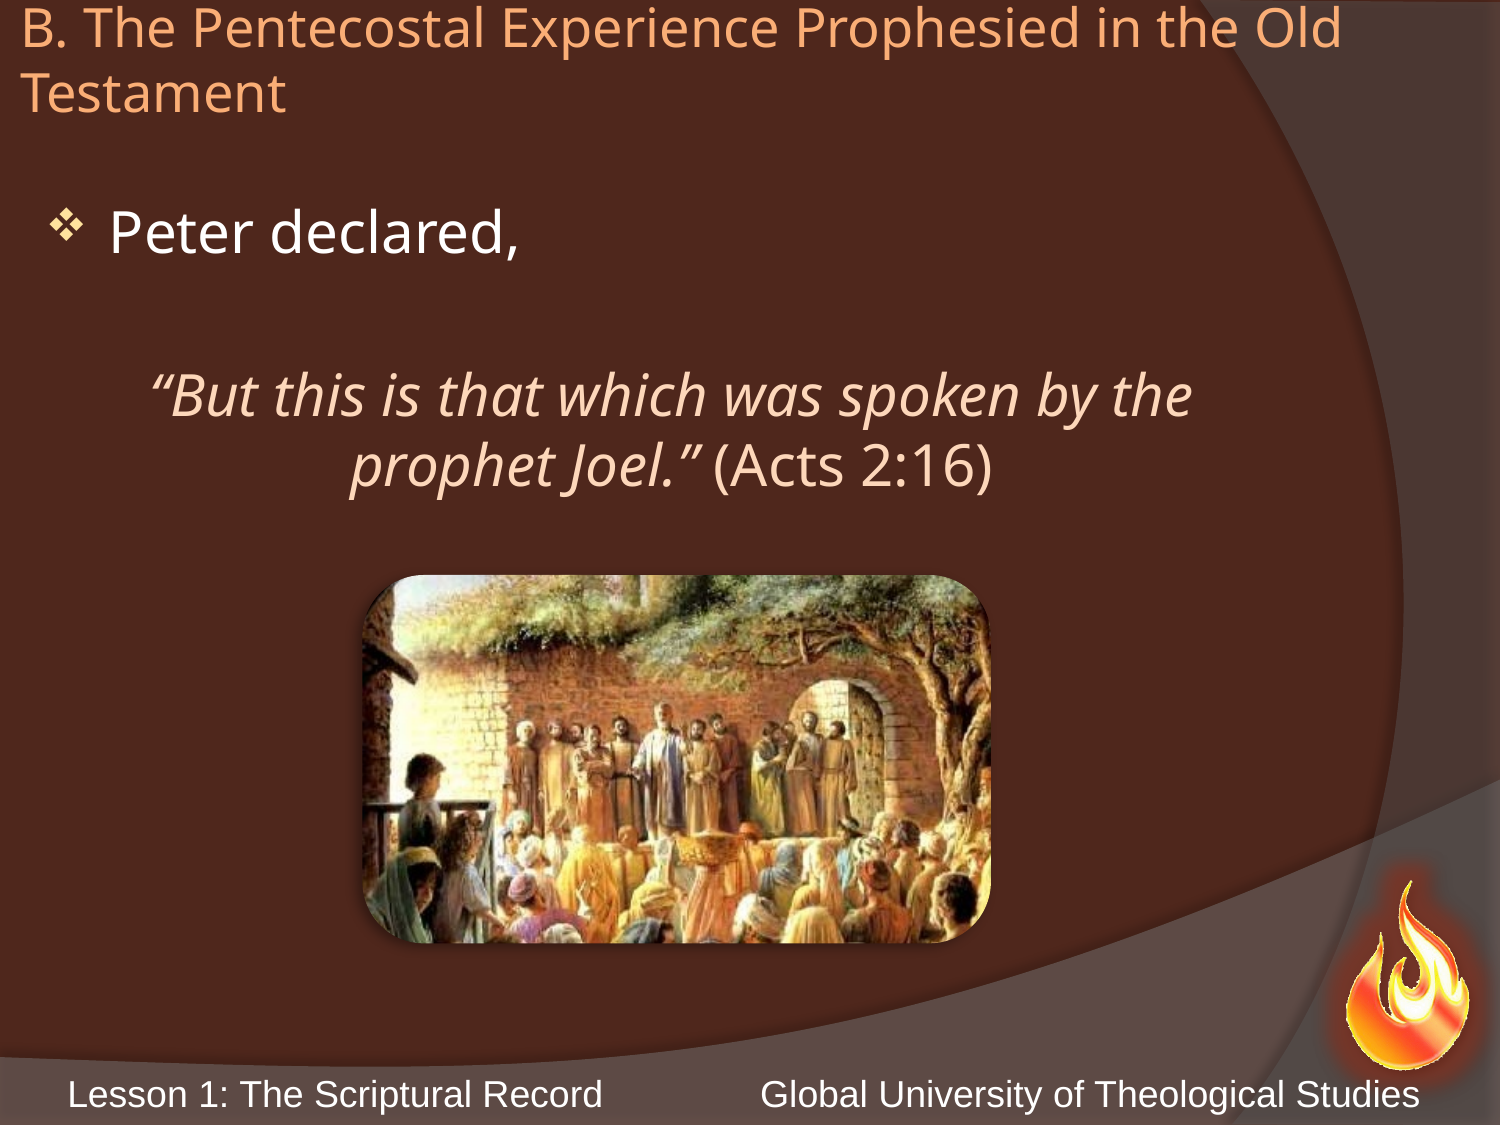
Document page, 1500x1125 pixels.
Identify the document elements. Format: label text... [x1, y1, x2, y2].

title B. The Pentecostal Experience Prophesied in the Old Testament [12, 0, 1475, 118]
picture [1339, 874, 1476, 1078]
text_box Lesson 1: The Scriptural Record Global University of Theological Studies [0, 1062, 1500, 1123]
picture [362, 574, 992, 944]
list Peter declared, “But this is that which was spoken by the prophet Joel.” (Acts 2:16) [24, 187, 1313, 988]
